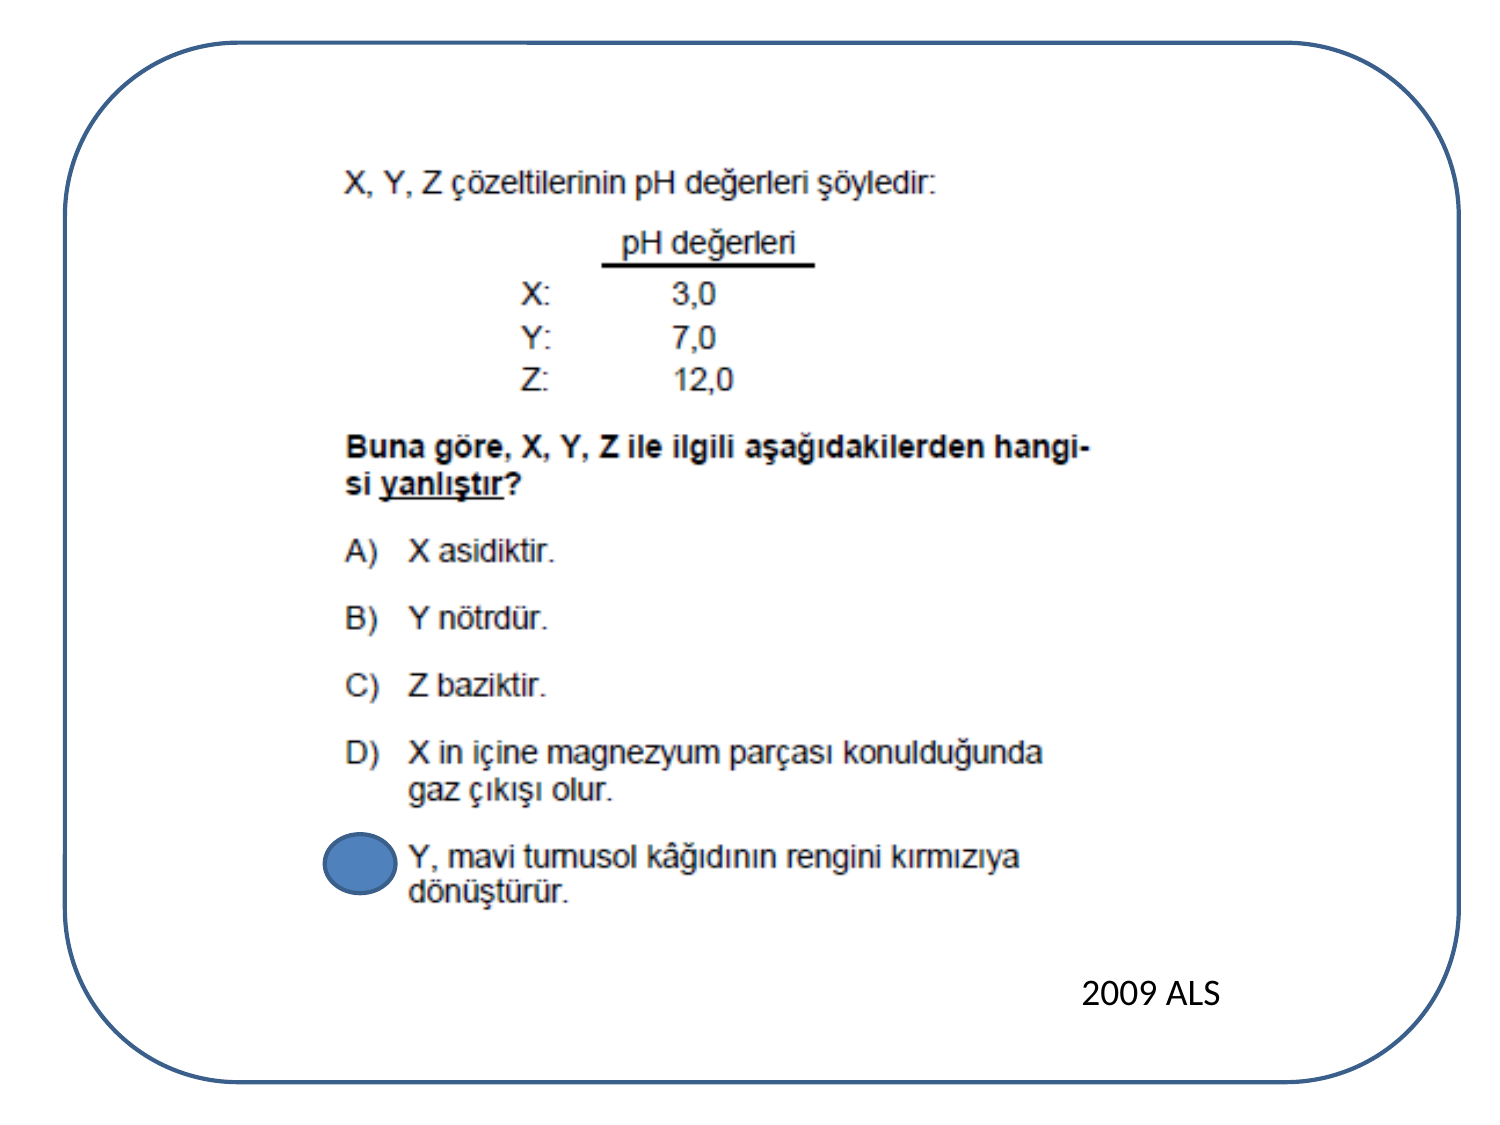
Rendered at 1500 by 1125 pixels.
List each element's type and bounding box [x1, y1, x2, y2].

text_box [62, 40, 1461, 1085]
picture [324, 148, 1111, 938]
